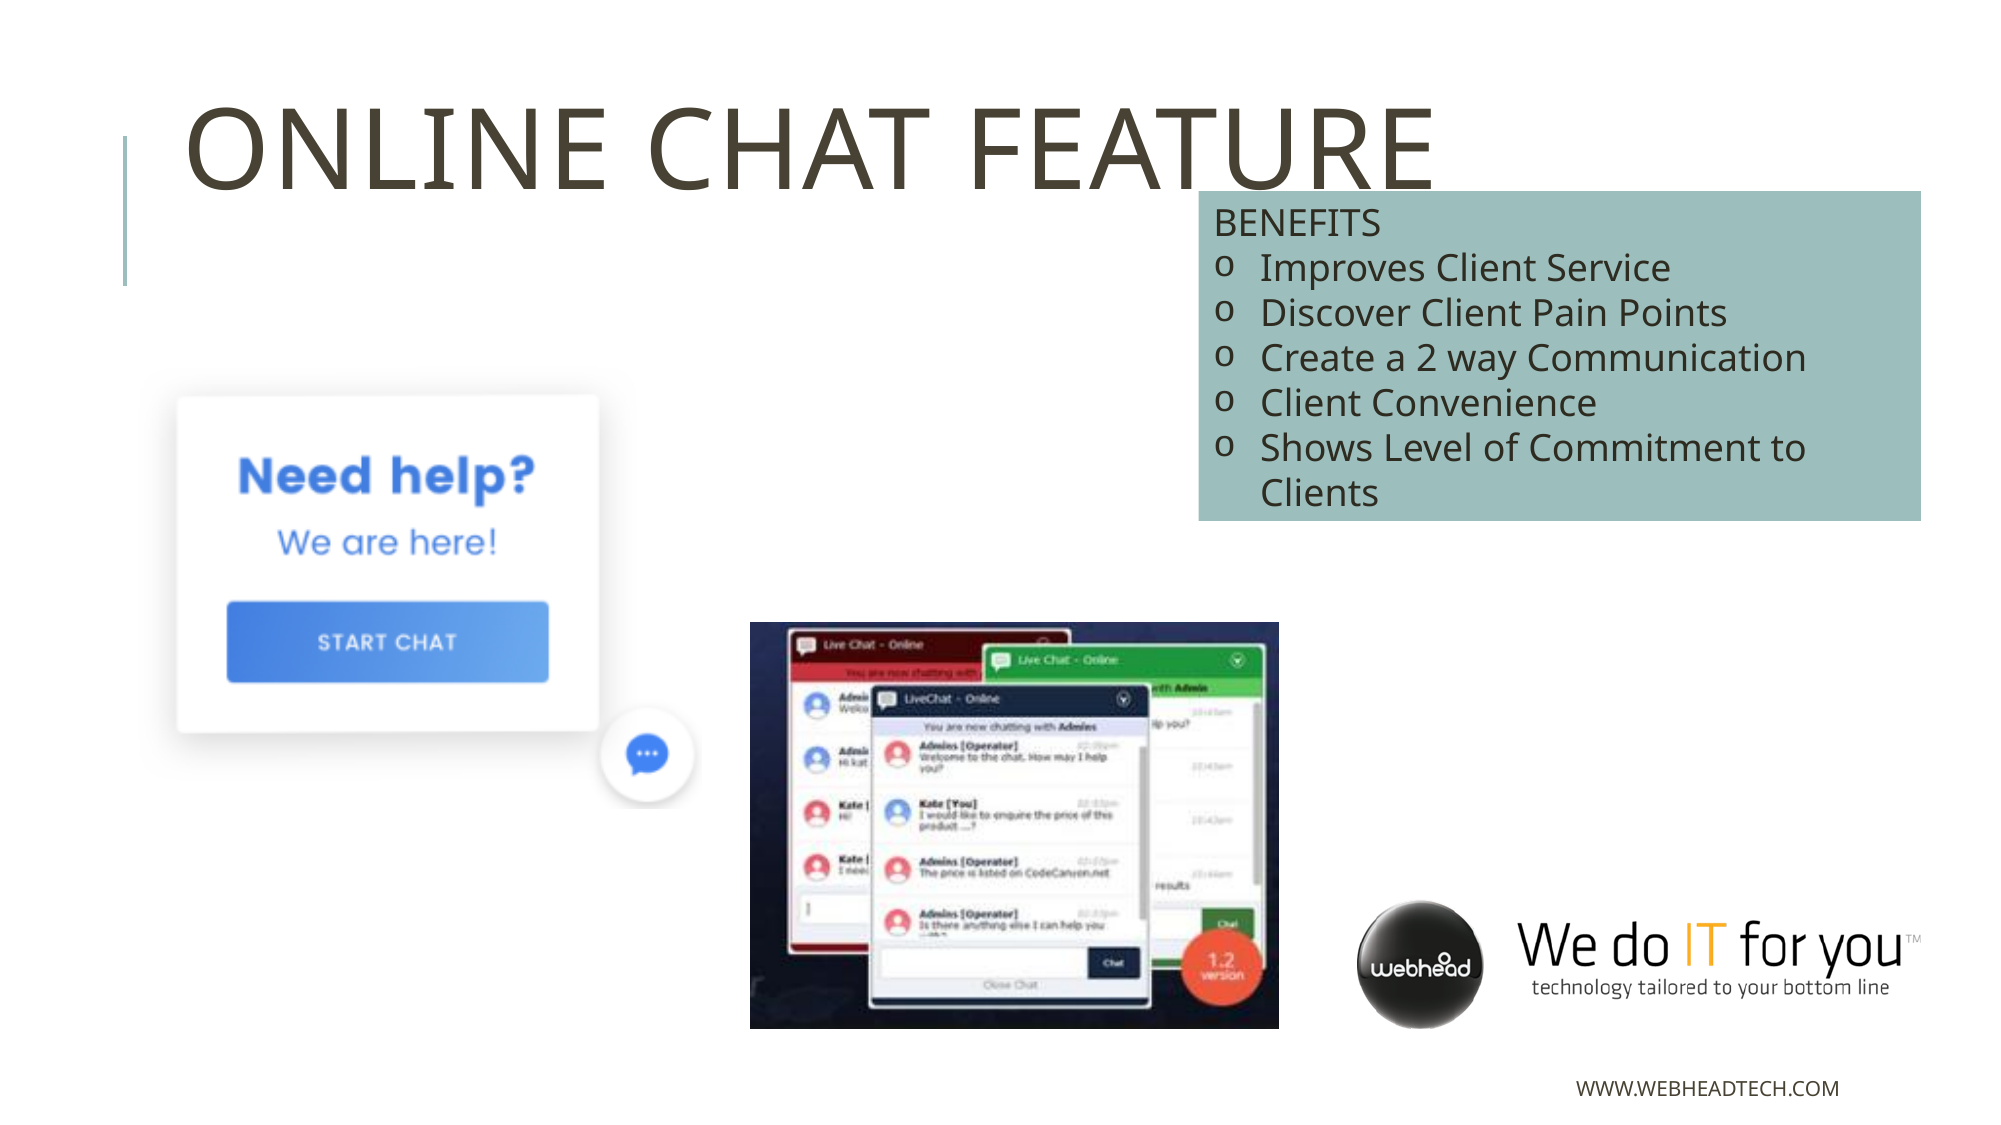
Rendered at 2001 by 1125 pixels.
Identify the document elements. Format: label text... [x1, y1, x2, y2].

picture [78, 287, 703, 809]
picture [1357, 899, 1922, 1030]
title ONLINE CHAT FEATURE [168, 96, 1763, 342]
footer www.webheadtech.com [886, 1065, 1855, 1111]
picture [749, 622, 1279, 1030]
text_box BENEFITS Improves Client Service Discover Client Pain Points Create a 2 way Communication Client Convenience Shows Level of Commitment to Clients [1198, 191, 1921, 521]
